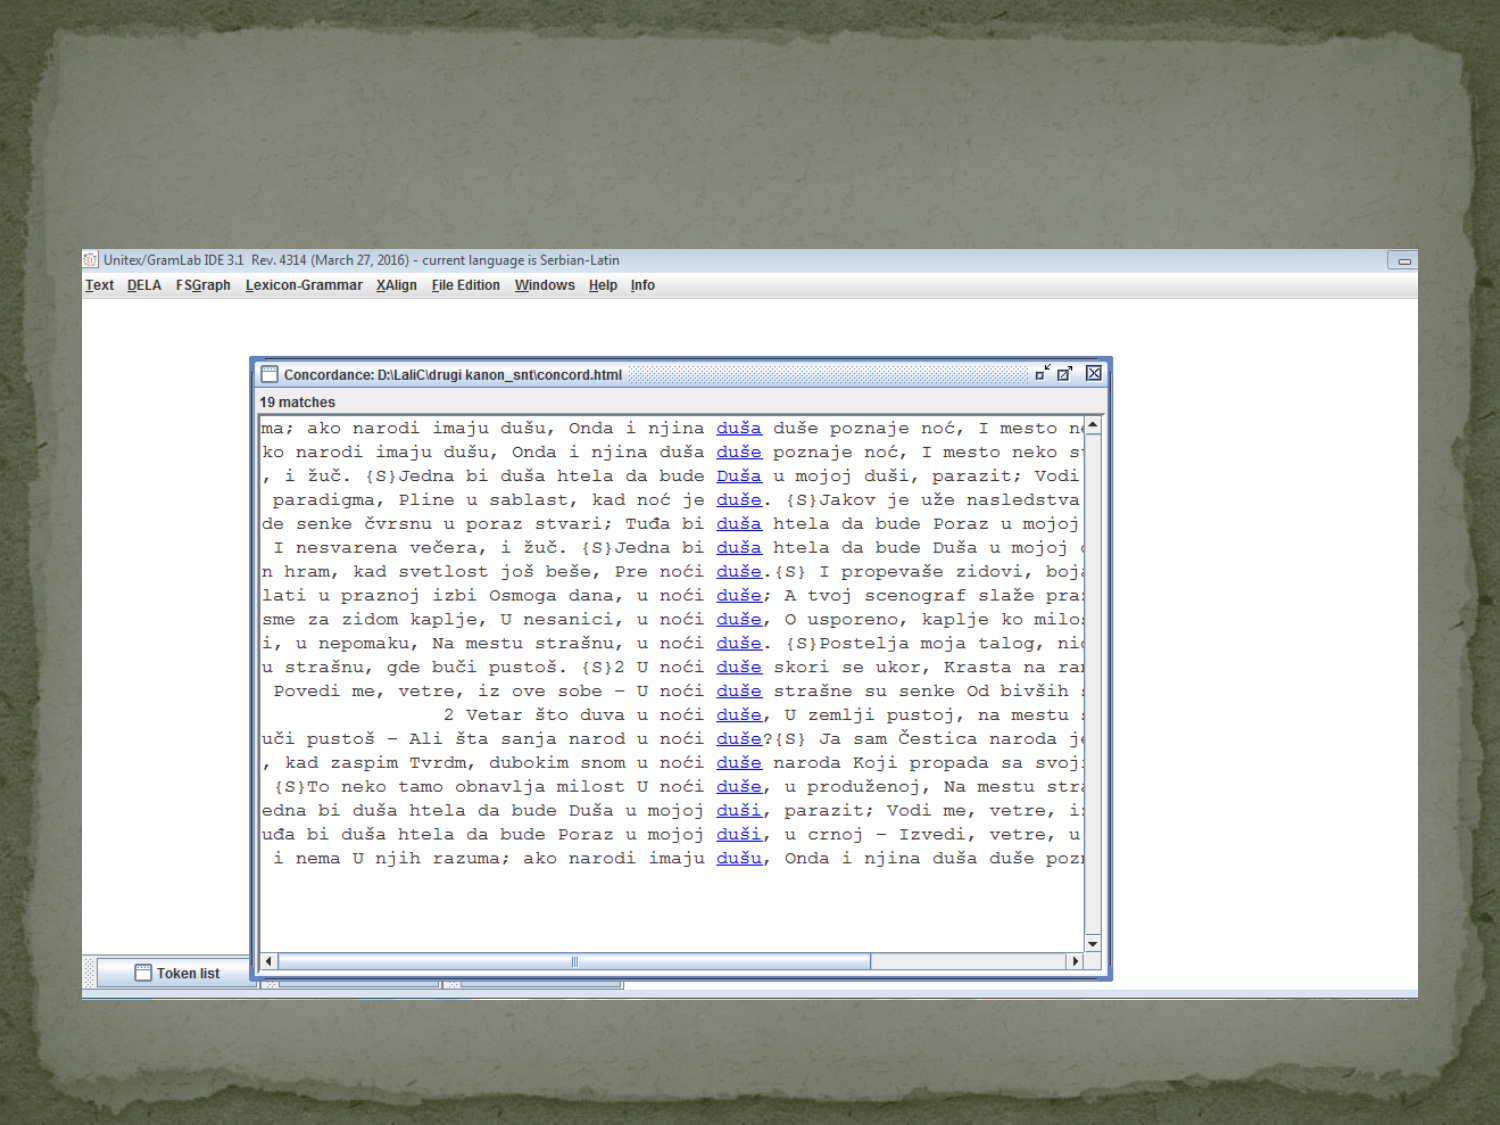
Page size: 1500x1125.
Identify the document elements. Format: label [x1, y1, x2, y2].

list [85, 252, 1416, 998]
